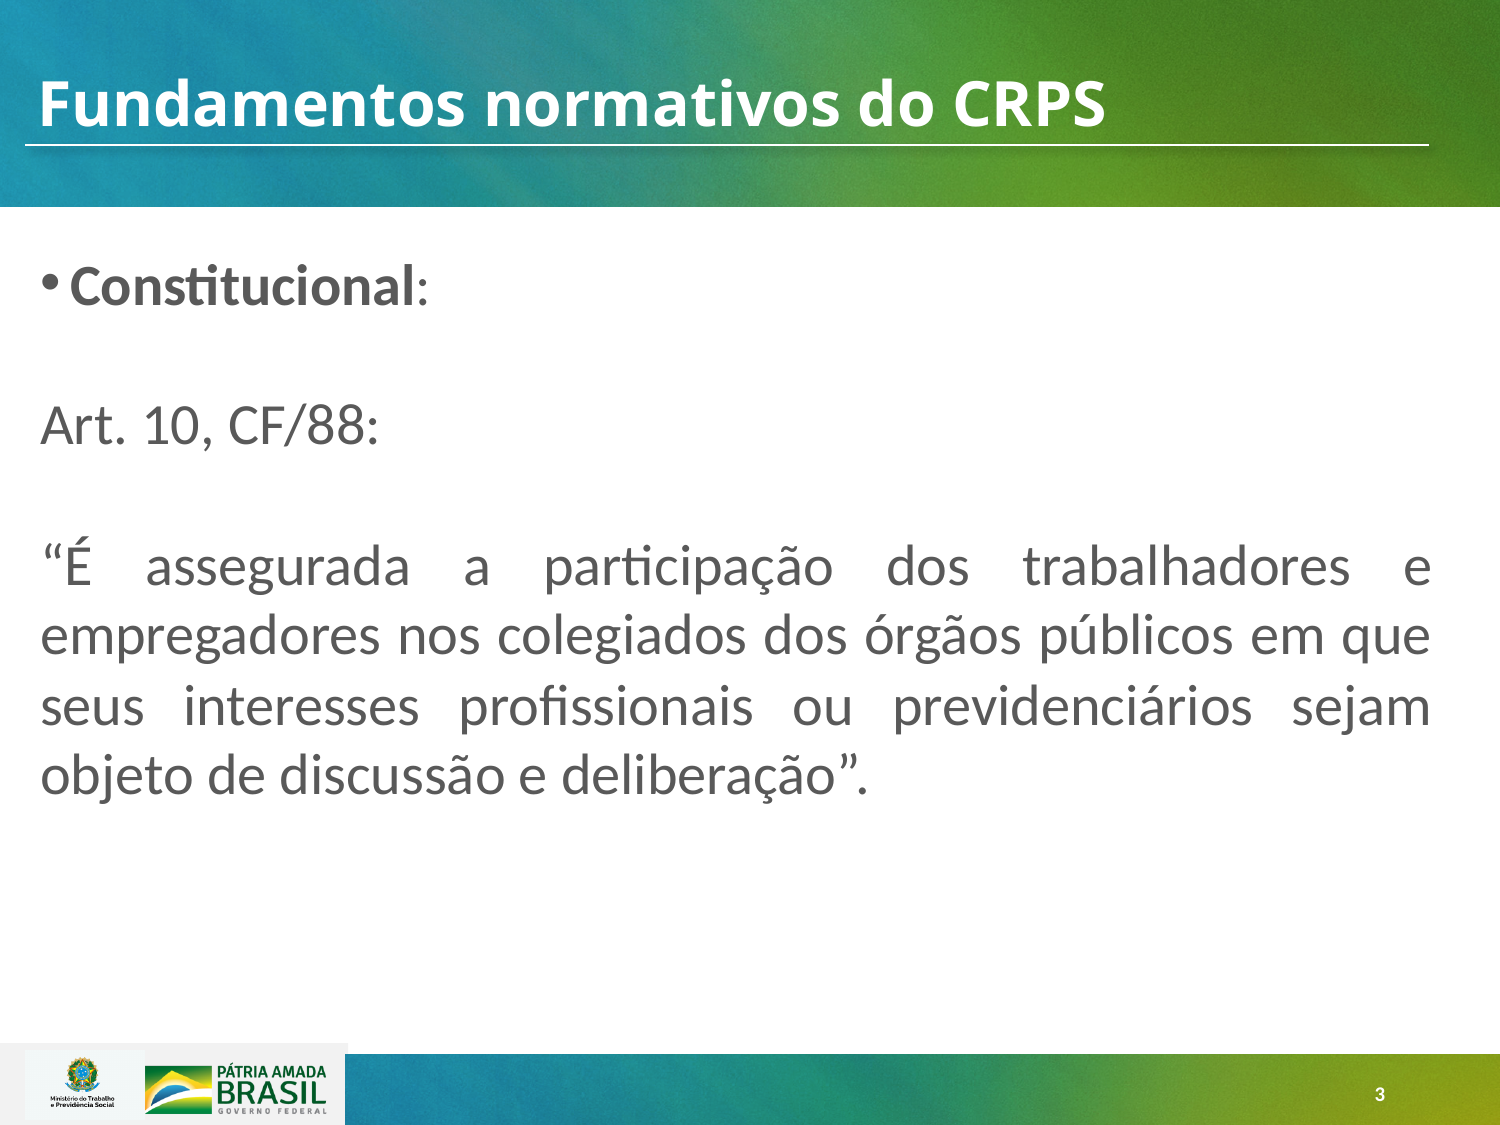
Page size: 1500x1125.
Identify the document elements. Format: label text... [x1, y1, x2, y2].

text_box Constitucional: Art. 10, CF/88: “É assegurada a participação dos trabalhadores e empregadores nos colegiados dos órgãos públicos em que seus interesses profissionais ou previdenciários sejam objeto de discussão e deliberação”. [25, 239, 1448, 814]
picture [25, 1050, 330, 1122]
picture [0, 0, 1500, 207]
picture [345, 1054, 1500, 1125]
